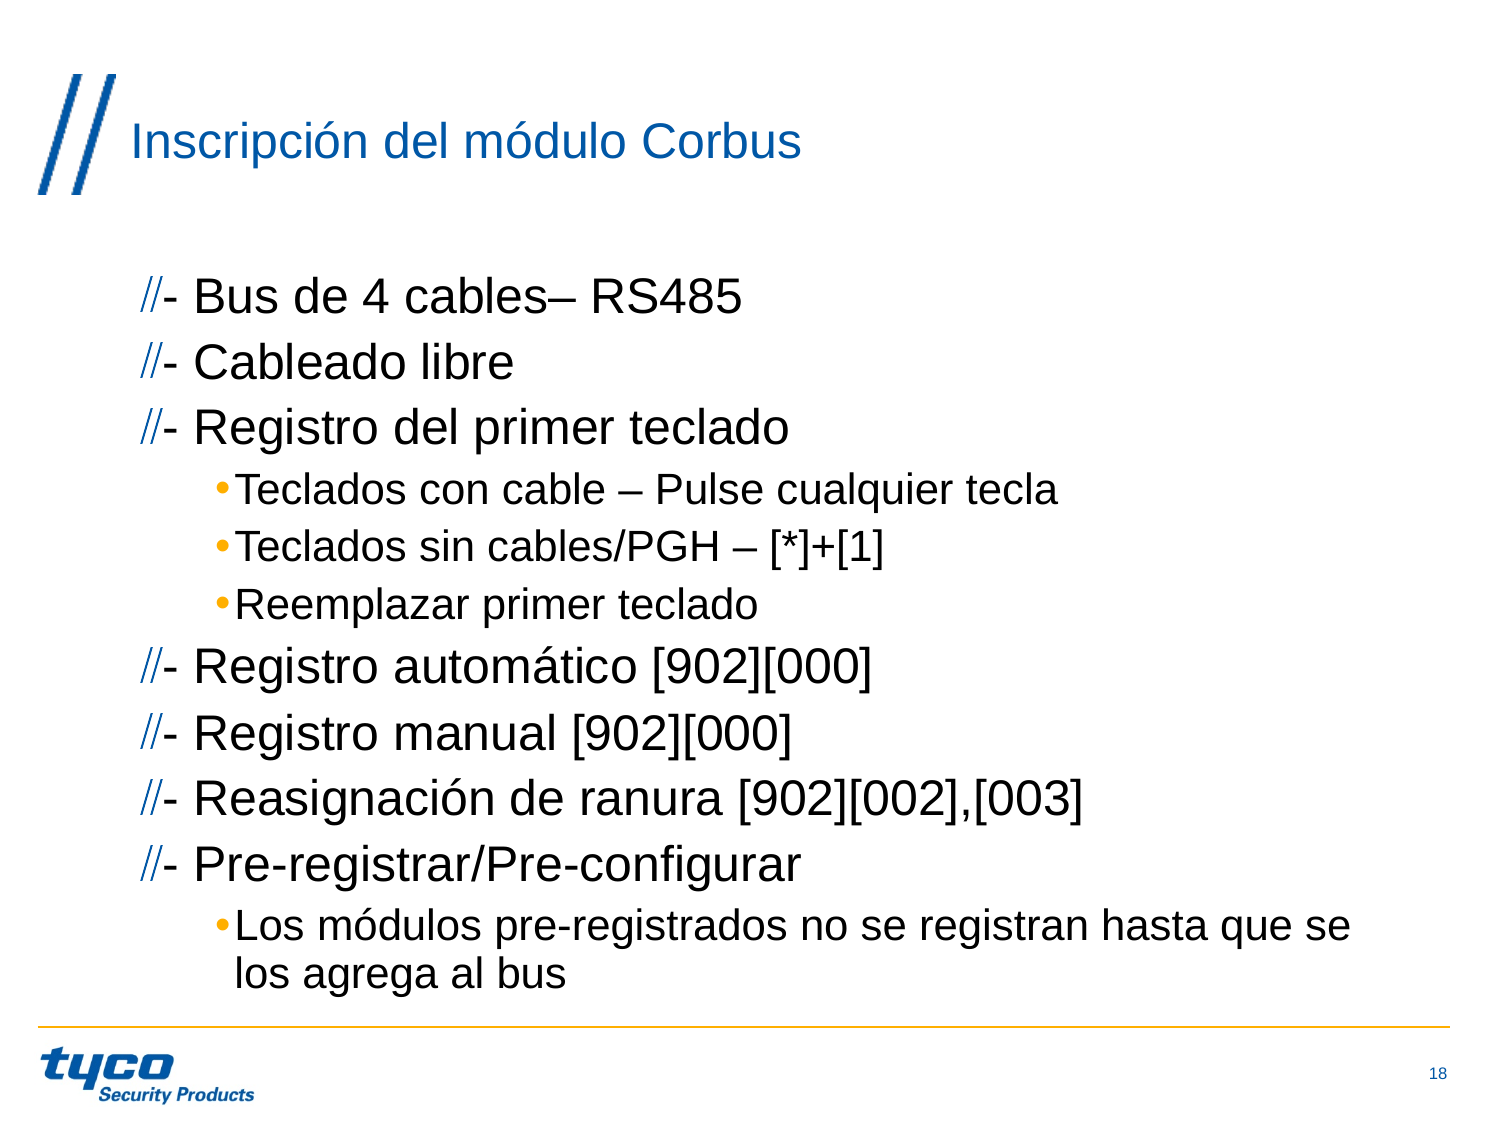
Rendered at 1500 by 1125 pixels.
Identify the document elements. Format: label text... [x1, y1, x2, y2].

picture [140, 845, 176, 881]
picture [37, 74, 115, 195]
title Inscripción del módulo Corbus [115, 44, 1426, 233]
picture [140, 713, 176, 749]
slide_number 18 [1387, 1042, 1463, 1103]
picture [140, 647, 176, 683]
picture [140, 342, 176, 378]
picture [140, 276, 176, 312]
picture [140, 779, 176, 815]
picture [140, 408, 176, 444]
text_box [97, 1061, 228, 1091]
picture [34, 1040, 260, 1107]
list - Bus de 4 cables– RS485 - Cableado libre - Registro del primer teclado Teclados con cable – Pulse cualquier tecla Teclados sin cables/PGH – [*]+[1] Reemplazar primer teclado - Registro automático [902][000] - Registro manual [902][000] - Reasignación de ranura [902][002],[003] - Pre-registrar/Pre-configurar Los módulos pre-registrados no se registran hasta que se los agrega al bus [124, 262, 1426, 976]
